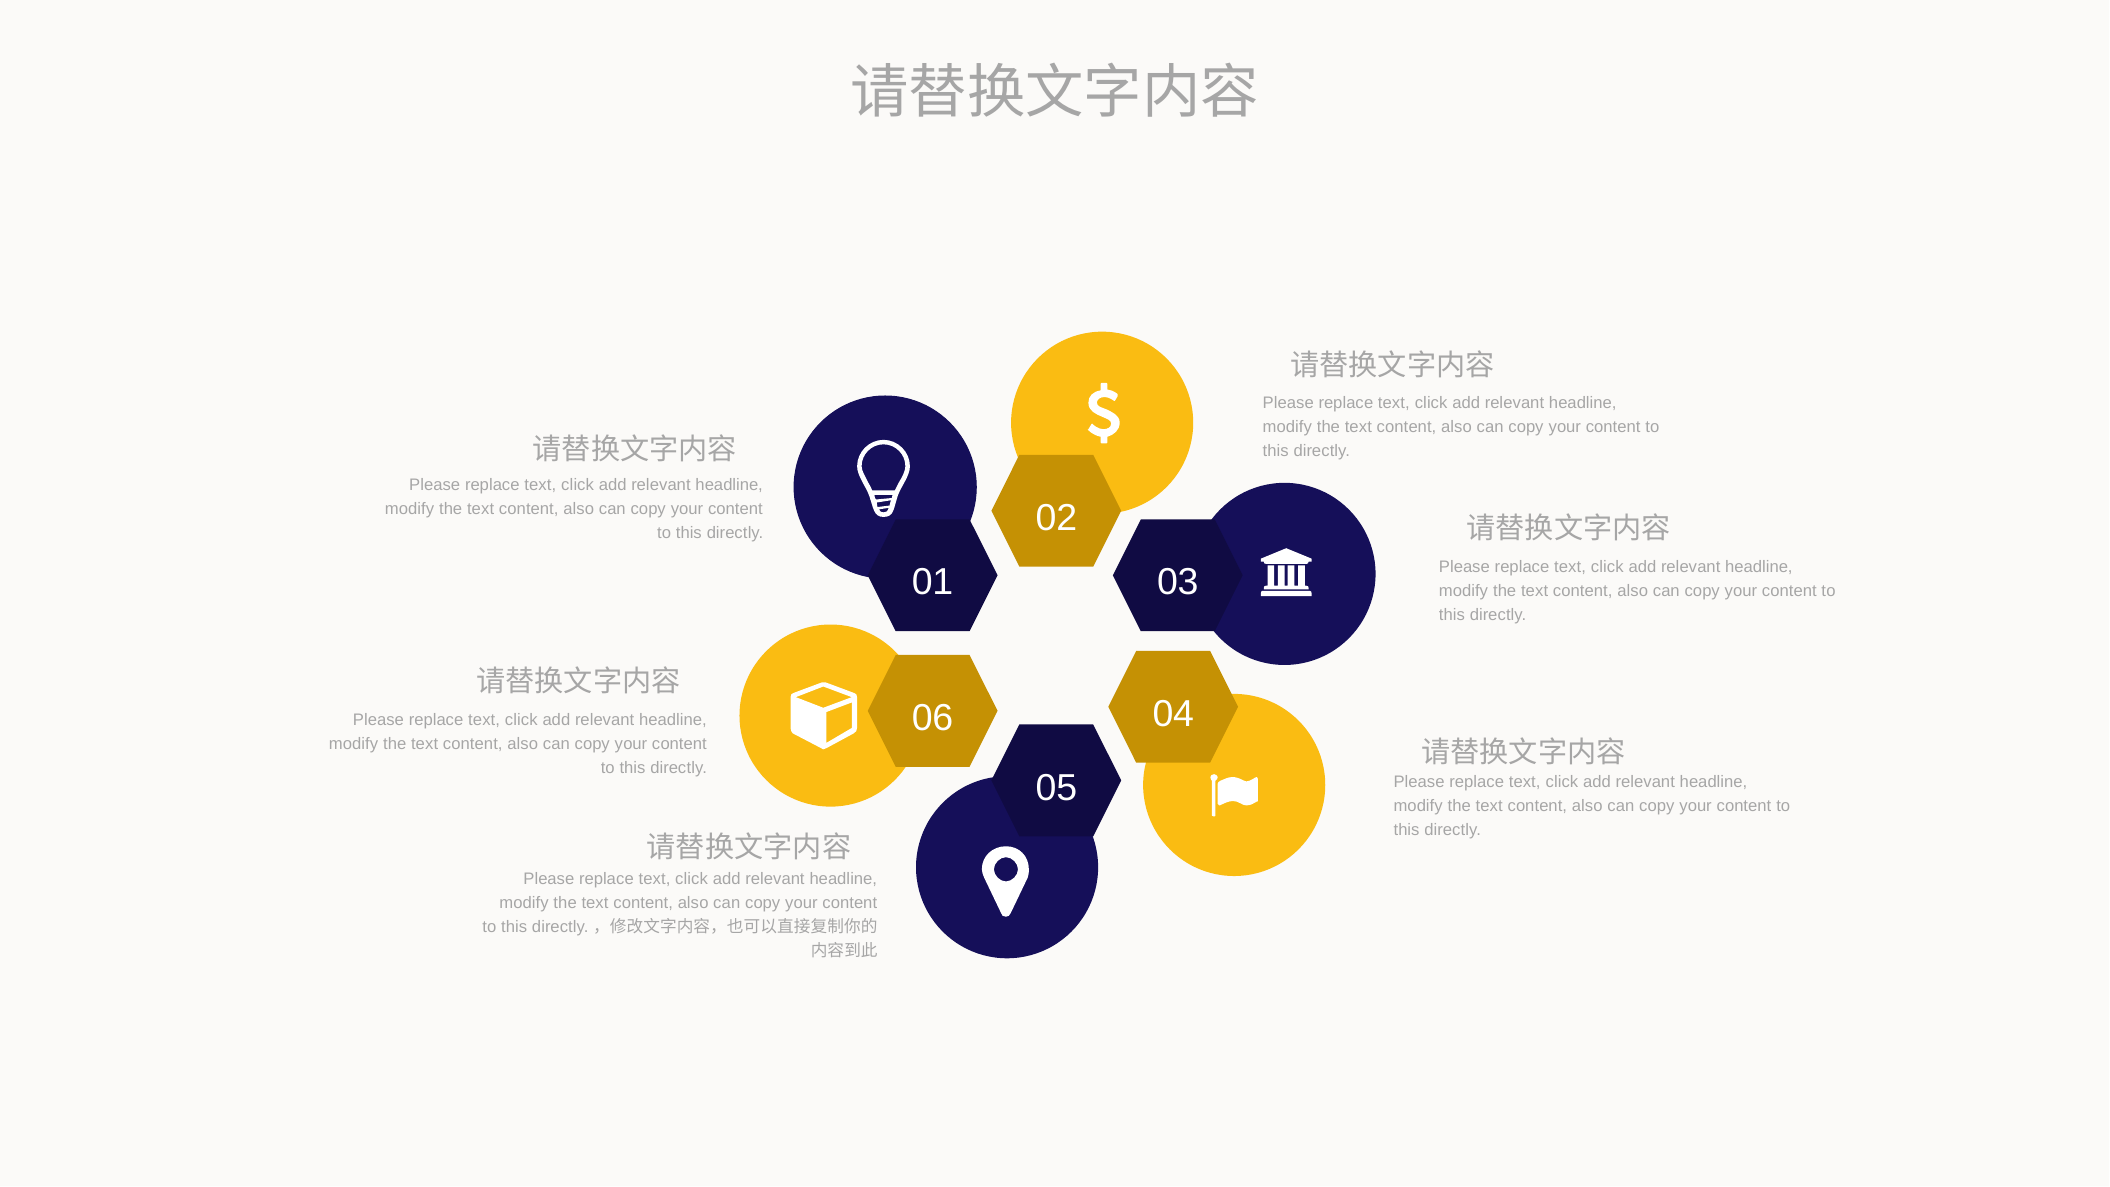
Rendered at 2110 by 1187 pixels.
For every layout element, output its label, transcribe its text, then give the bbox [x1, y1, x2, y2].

text_box 03 [1111, 518, 1244, 633]
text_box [1393, 726, 1794, 838]
text_box [1260, 548, 1312, 564]
text_box [857, 439, 910, 517]
text_box 06 [866, 653, 999, 768]
text_box [1210, 774, 1218, 817]
text_box 02 [990, 453, 1123, 568]
text_box 05 [990, 723, 1123, 838]
text_box [1260, 565, 1312, 597]
text_box [790, 682, 858, 750]
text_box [480, 821, 878, 962]
text_box [1010, 331, 1194, 513]
text_box [1087, 382, 1120, 444]
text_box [1439, 502, 1839, 622]
text_box [915, 777, 1099, 959]
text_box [1262, 339, 1663, 459]
text_box [981, 846, 1029, 917]
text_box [310, 655, 708, 776]
text_box [1217, 777, 1258, 806]
text_box [1142, 693, 1326, 877]
text_box [1211, 482, 1377, 666]
text_box [738, 623, 906, 808]
text_box 01 [866, 518, 999, 633]
text_box [793, 395, 977, 577]
text_box 04 [1107, 649, 1240, 764]
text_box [366, 423, 764, 541]
text_box 请替换文字内容 [820, 32, 1289, 124]
